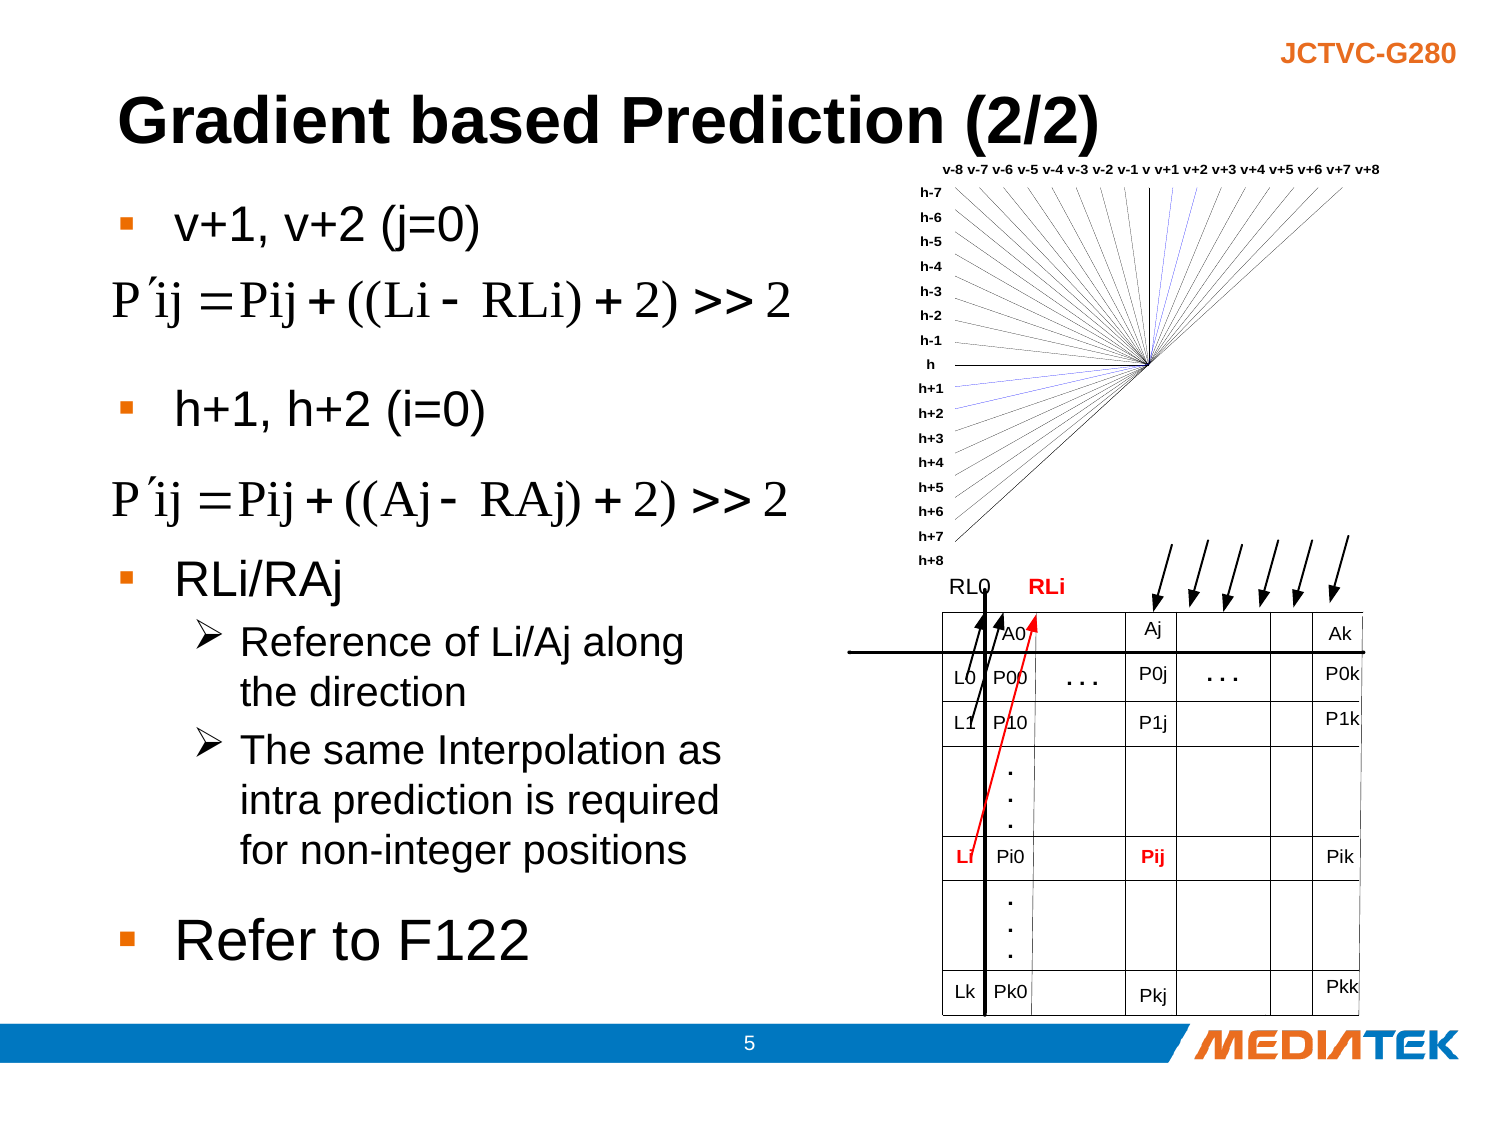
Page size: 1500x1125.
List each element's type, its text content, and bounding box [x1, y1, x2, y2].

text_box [102, 468, 800, 538]
slide_number 4 [711, 1022, 789, 1090]
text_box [102, 269, 800, 341]
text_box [910, 152, 1381, 575]
list v+1, v+2 (j=0) h+1, h+2 (i=0) RLi/RAj Reference of Li/Aj along the direction The same Interpolation as intra prediction is required for non-integer positions Refer to F122 [102, 346, 752, 468]
picture [0, 1023, 711, 1063]
list v+1, v+2 (j=0) h+1, h+2 (i=0) RLi/RAj Reference of Li/Aj along the direction The same Interpolation as intra prediction is required for non-integer positions Refer to F122 [102, 184, 752, 268]
picture [789, 1023, 1459, 1063]
title Gradient based Prediction (2/2) [101, 62, 1425, 172]
list v+1, v+2 (j=0) h+1, h+2 (i=0) RLi/RAj Reference of Li/Aj along the direction The same Interpolation as intra prediction is required for non-integer positions Refer to F122 [102, 546, 752, 998]
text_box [843, 515, 1372, 1023]
